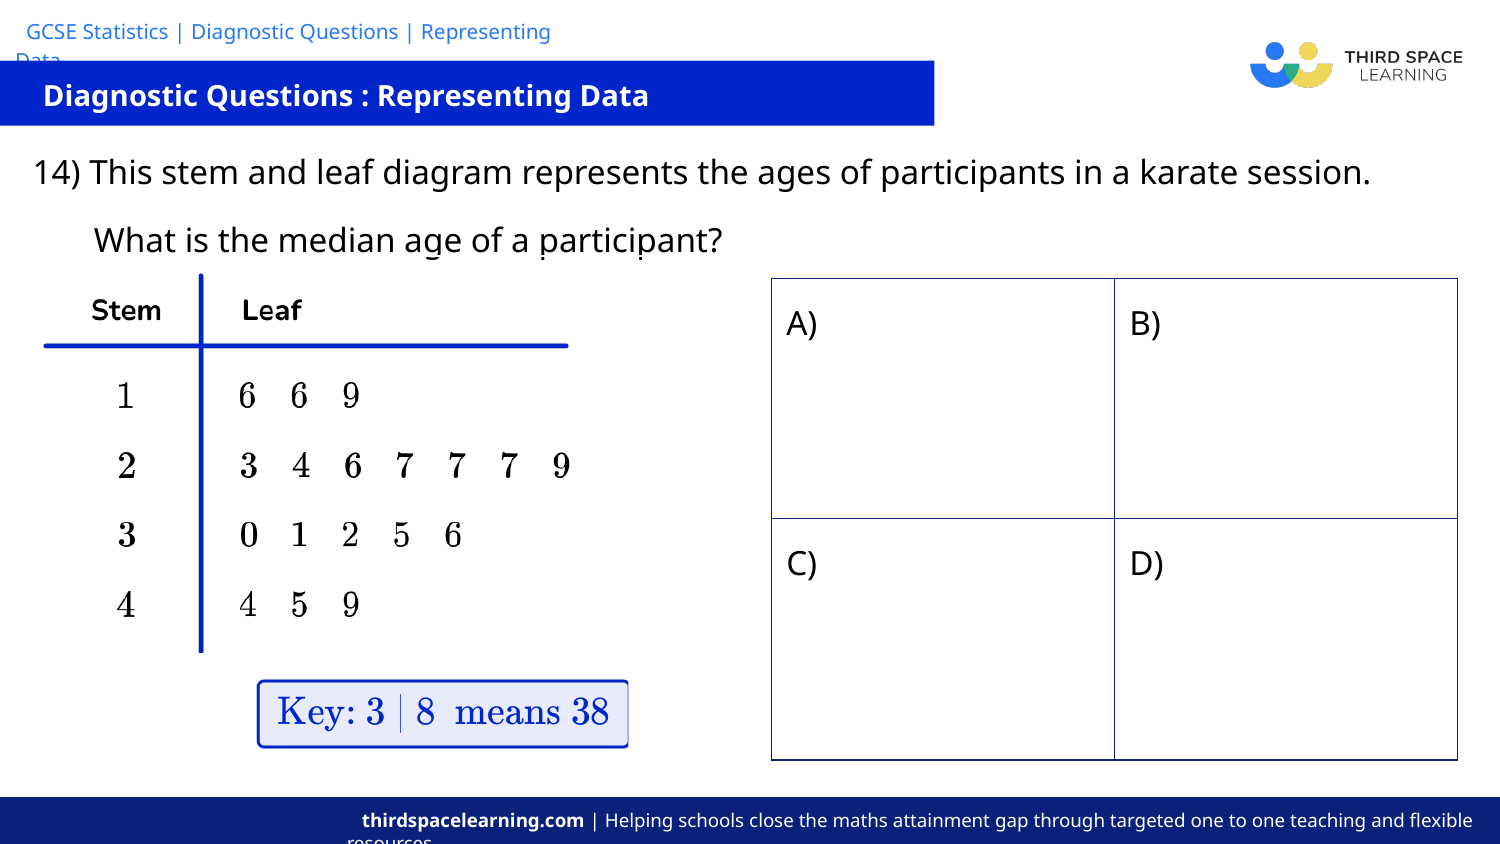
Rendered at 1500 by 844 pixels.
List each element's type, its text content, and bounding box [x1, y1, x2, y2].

table_header 14) This stem and leaf diagram represents the ages of participants in a karate session. What is the median age of a participant? [19, 142, 1474, 255]
picture [1250, 33, 1465, 99]
picture [248, 671, 629, 766]
picture [42, 272, 588, 661]
text_box Diagnostic Questions : Representing Data [27, 61, 778, 127]
